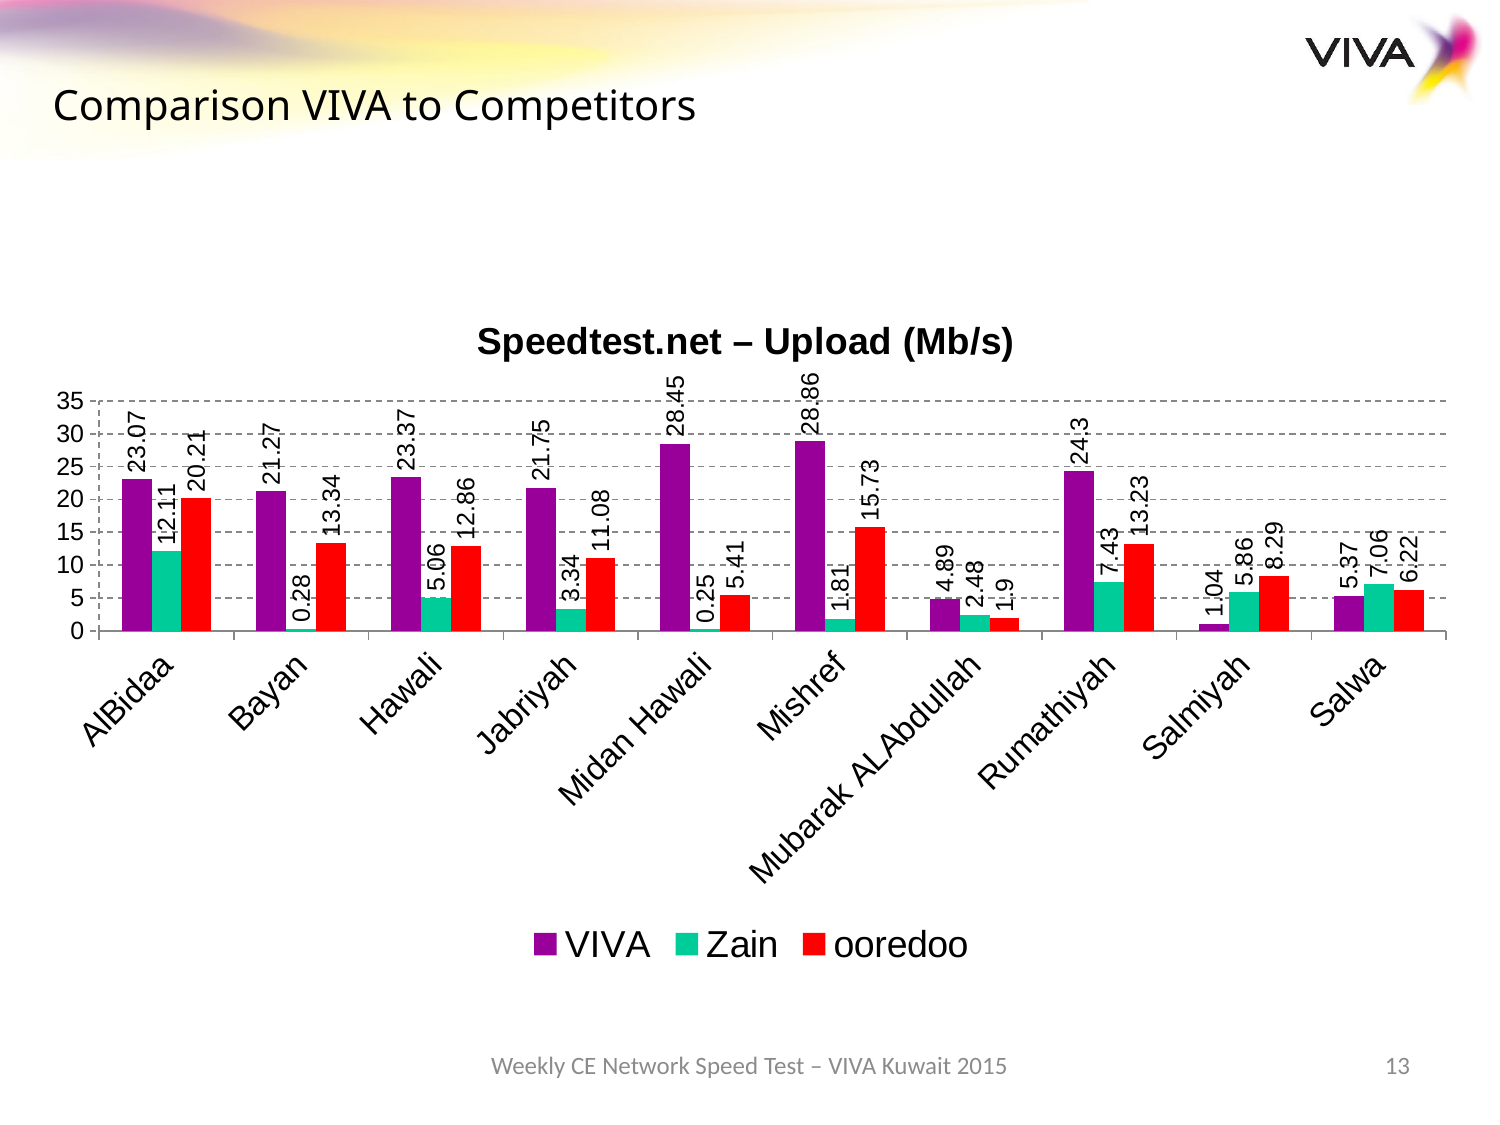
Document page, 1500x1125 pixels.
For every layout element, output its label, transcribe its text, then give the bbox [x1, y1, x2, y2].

text_box 13 [1074, 1042, 1425, 1103]
picture [0, 0, 1089, 160]
text_box Comparison VIVA to Competitors [37, 24, 1278, 184]
chart [27, 287, 1476, 974]
picture [1300, 12, 1485, 105]
text_box Weekly CE Network Speed Test – VIVA Kuwait 2015 [205, 1042, 1074, 1103]
